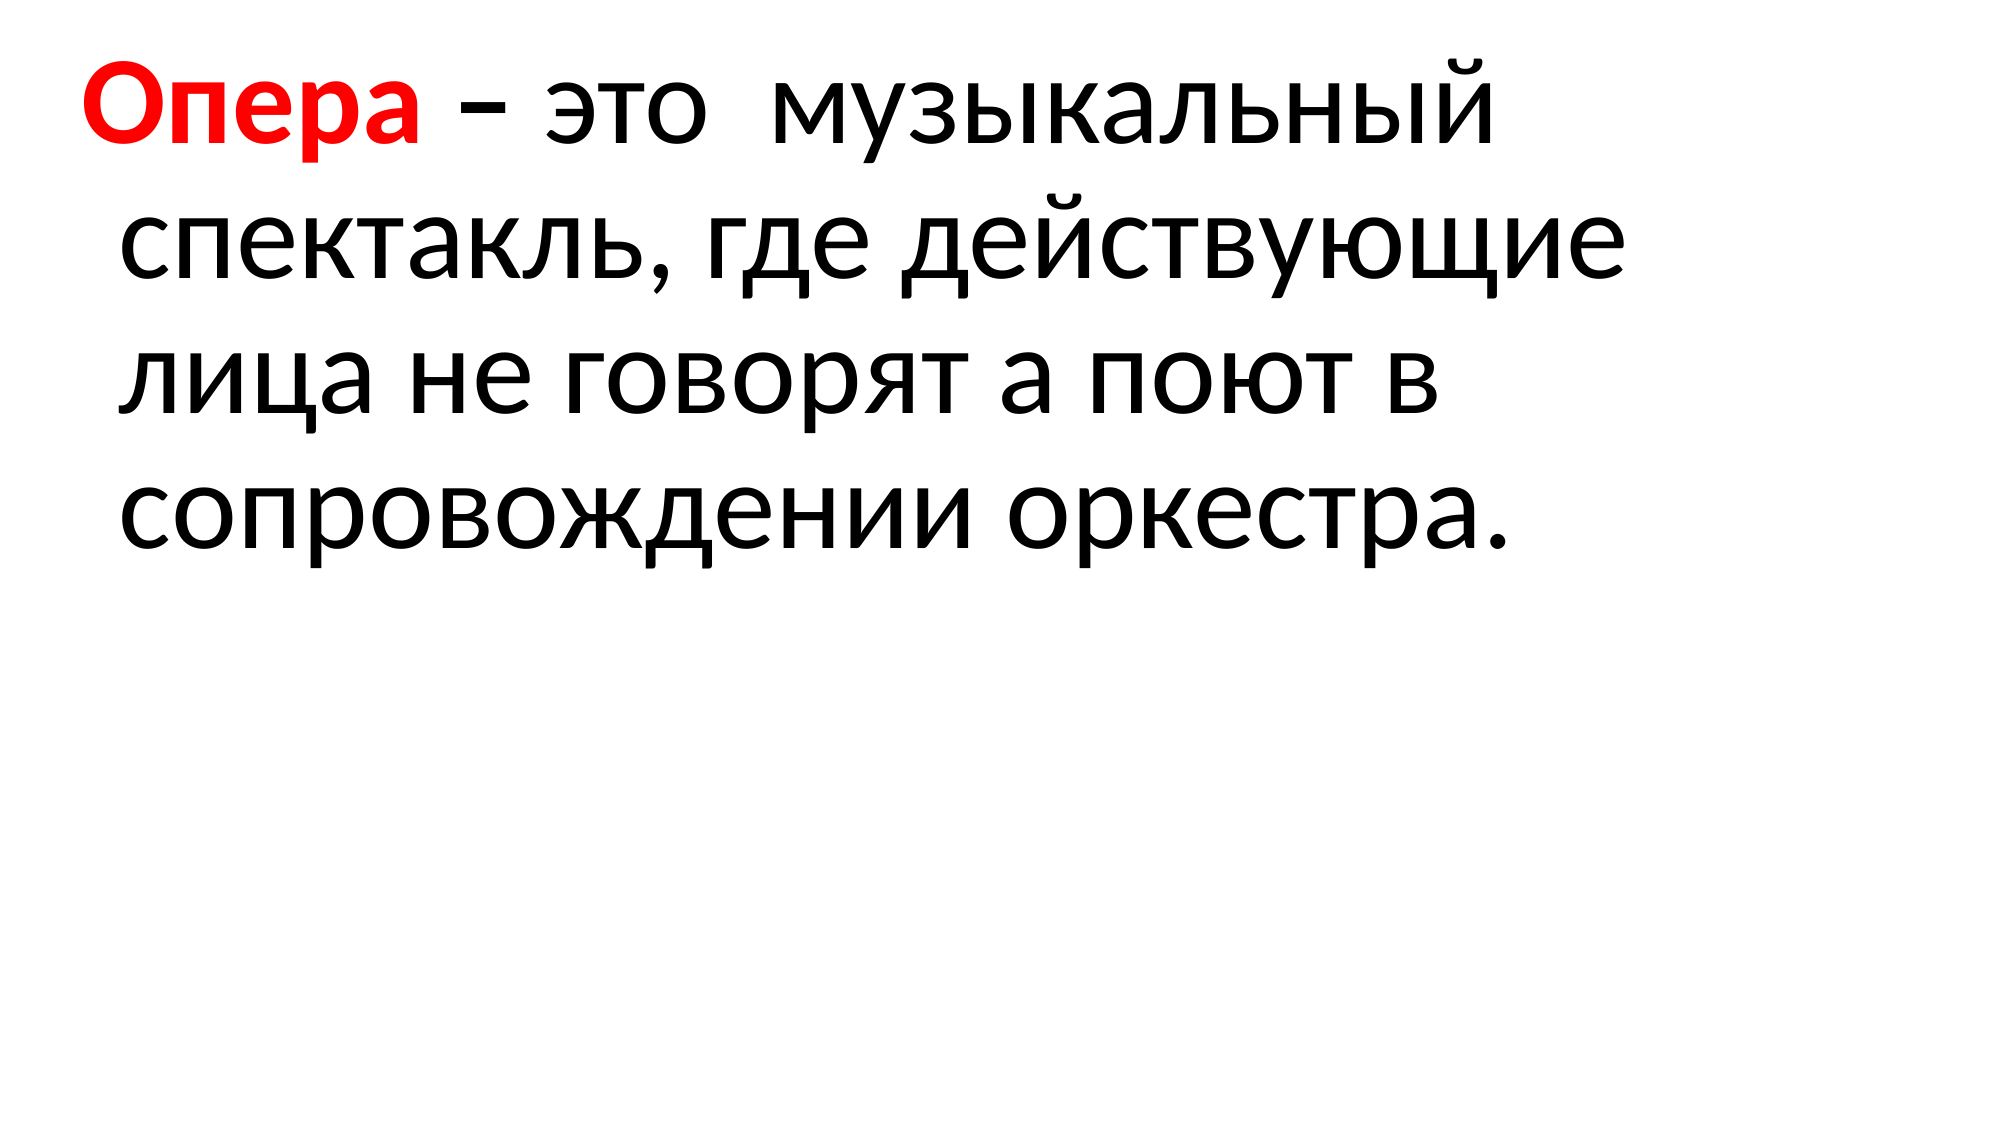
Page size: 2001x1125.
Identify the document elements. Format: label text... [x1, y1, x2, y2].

list Опера – это музыкальный спектакль, где действующие лица не говорят а поют в сопровождении оркестра. [66, 27, 1863, 1014]
